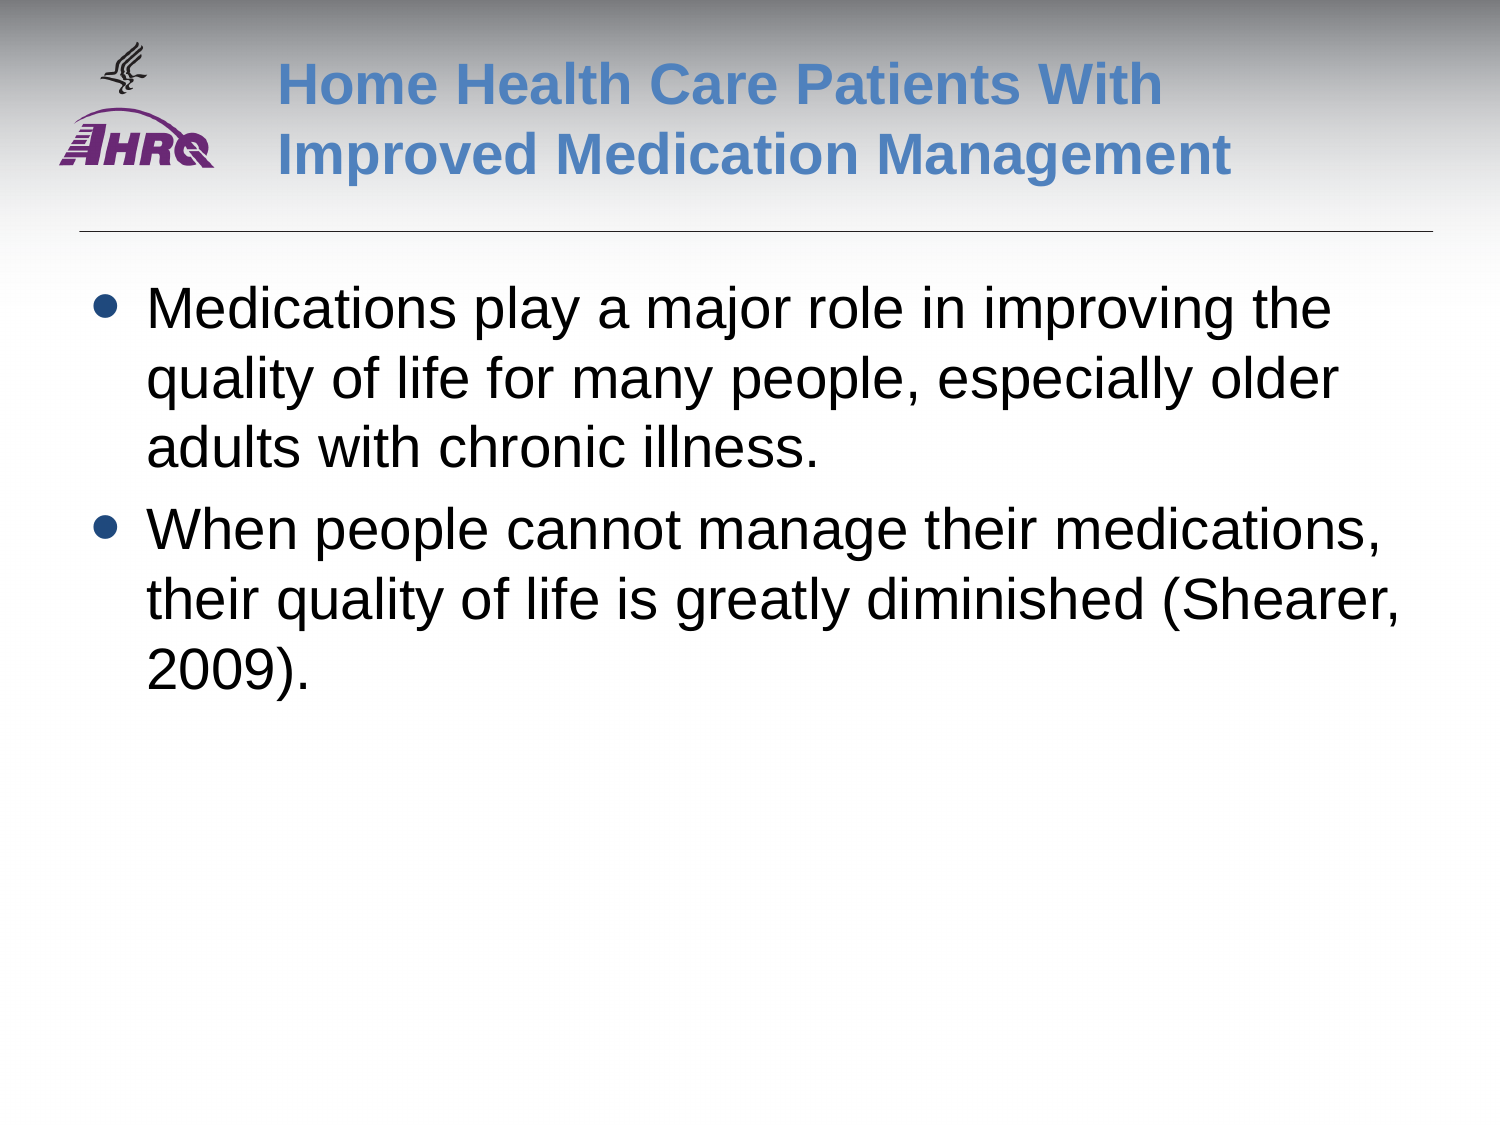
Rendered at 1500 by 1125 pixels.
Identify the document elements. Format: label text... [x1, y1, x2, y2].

picture [0, 0, 1500, 1125]
title Home Health Care Patients With Improved Medication Management [262, 45, 1425, 188]
list Medications play a major role in improving the quality of life for many people, especially older adults with chronic illness. When people cannot manage their medications, their quality of life is greatly diminished (Shearer, 2009). [75, 262, 1425, 1005]
